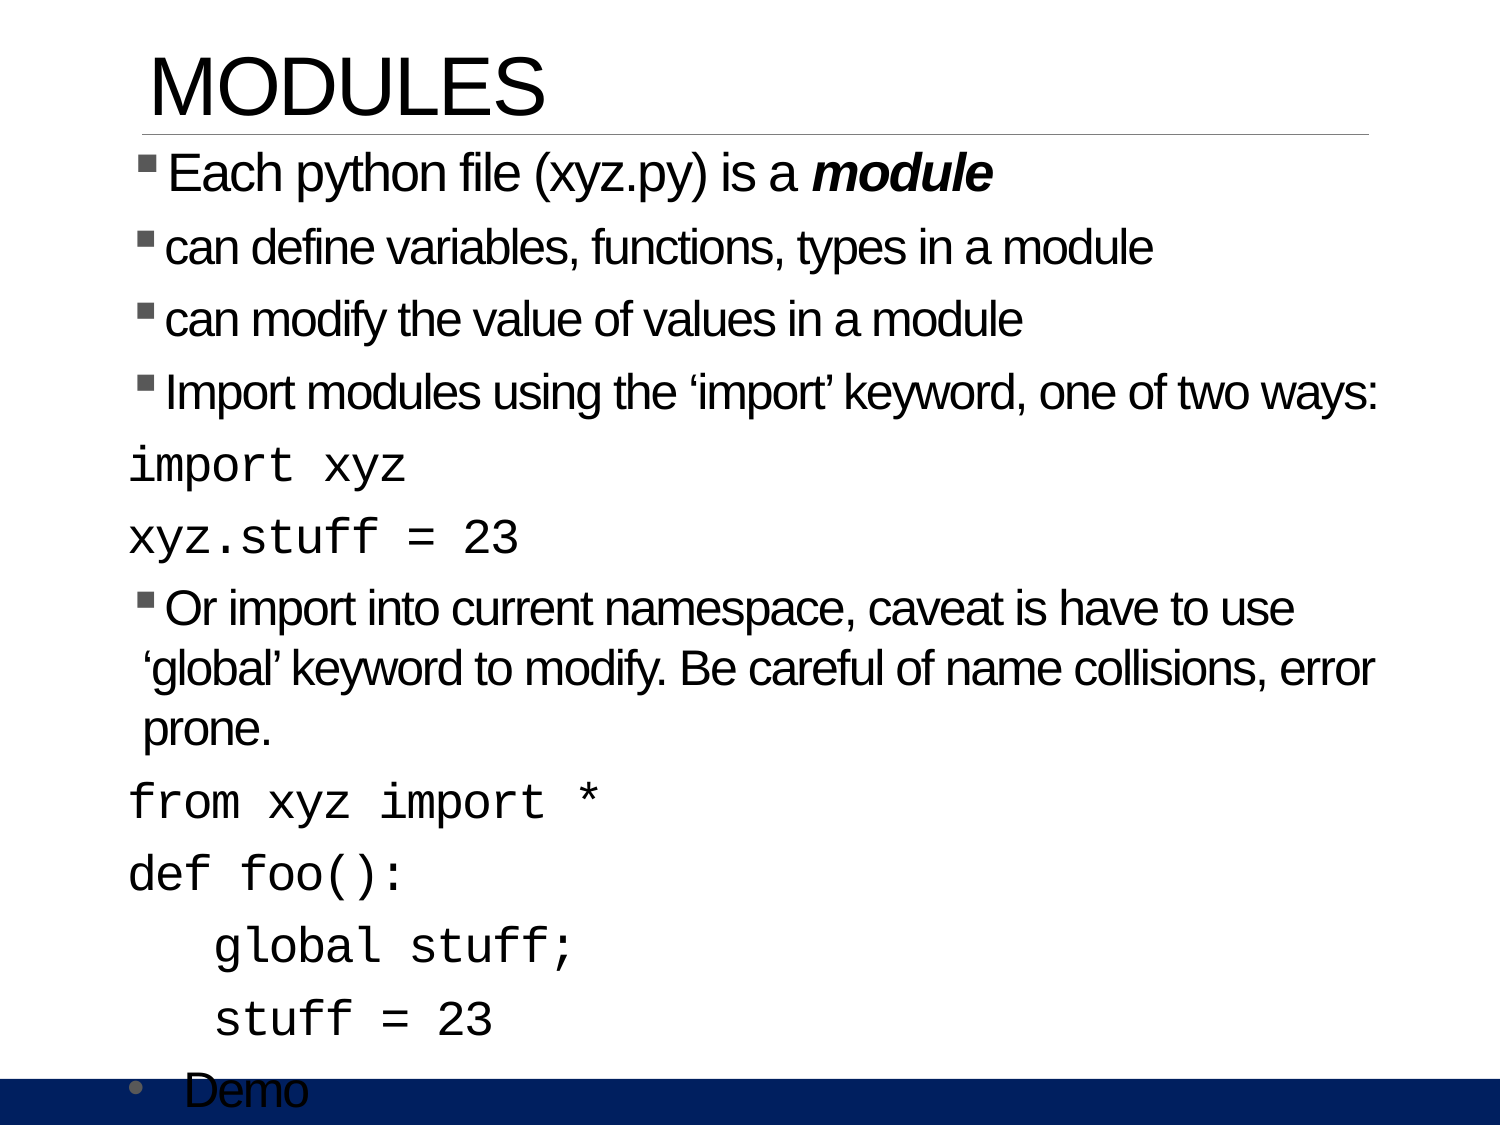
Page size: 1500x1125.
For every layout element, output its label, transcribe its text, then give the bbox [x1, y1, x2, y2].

title MODULES [146, 29, 618, 112]
text_box Each python file (xyz.py) is a module can define variables, functions, types in a module can modify the value of values in a module Import modules using the ‘import’ keyword, one of two ways: import xyz xyz.stuff = 23 Or import into current namespace, caveat is have to use ‘global’ keyword to modify. Be careful of name collisions, error prone. from xyz import * def foo(): global stuff; stuff = 23 Demo [124, 112, 1440, 1125]
